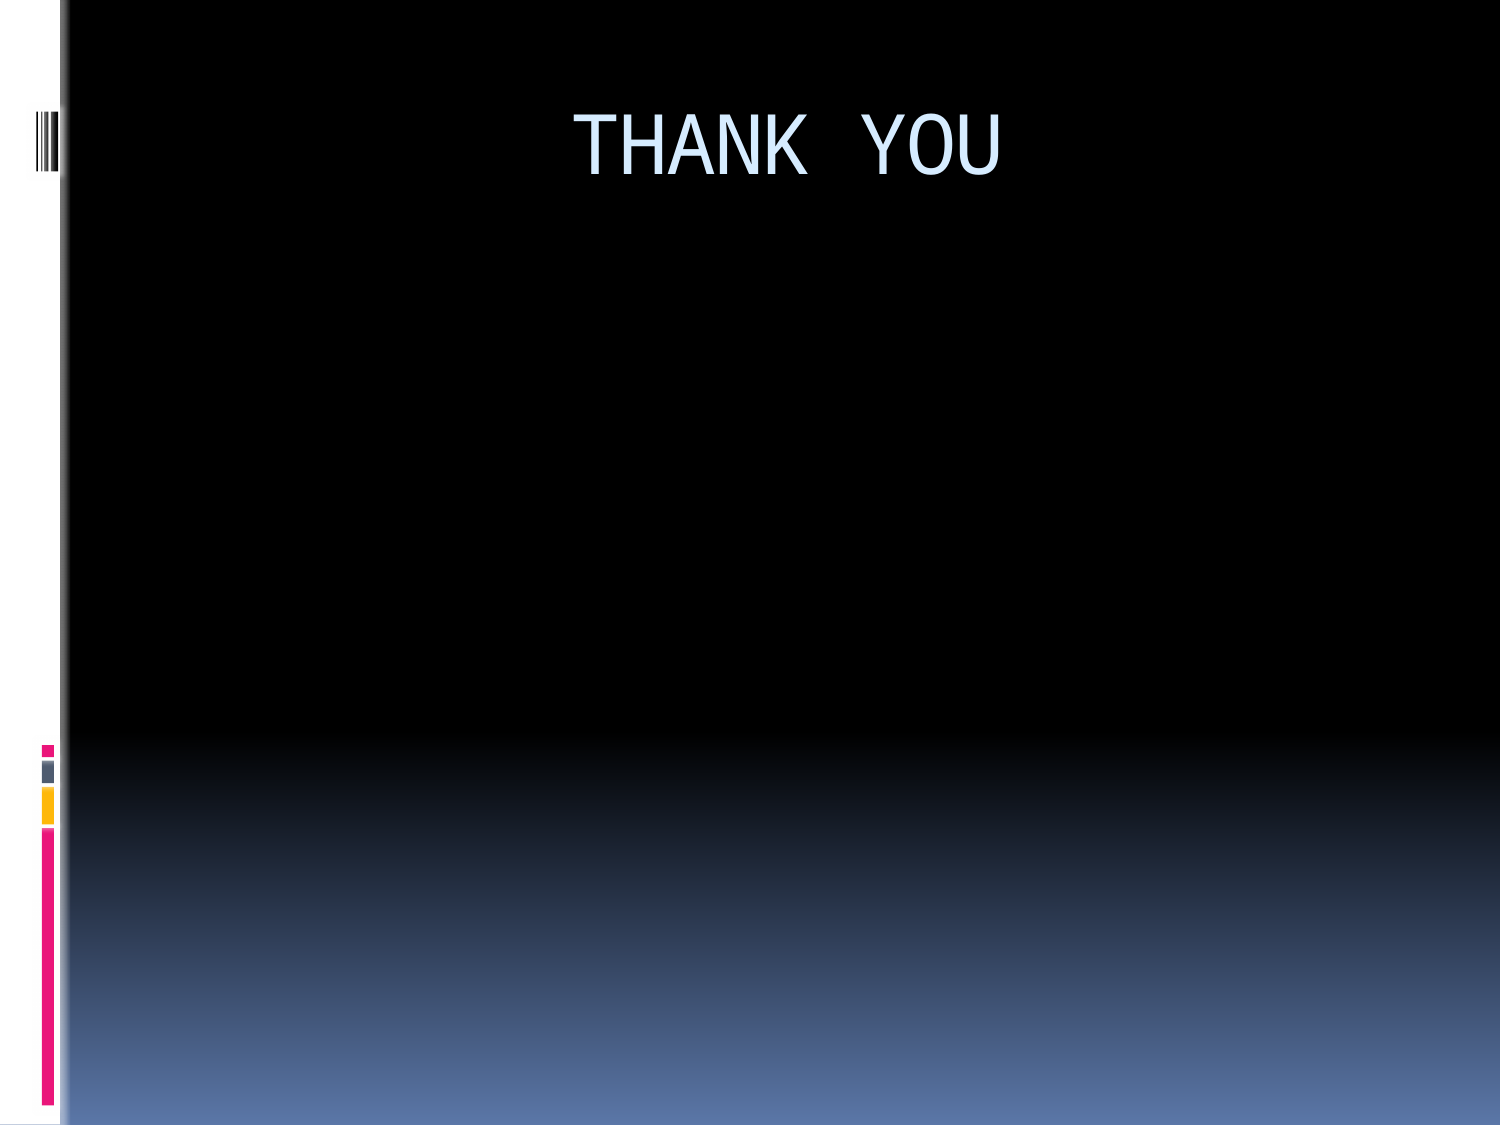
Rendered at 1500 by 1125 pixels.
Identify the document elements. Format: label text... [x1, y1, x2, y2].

title THANK YOU [150, 83, 1425, 234]
